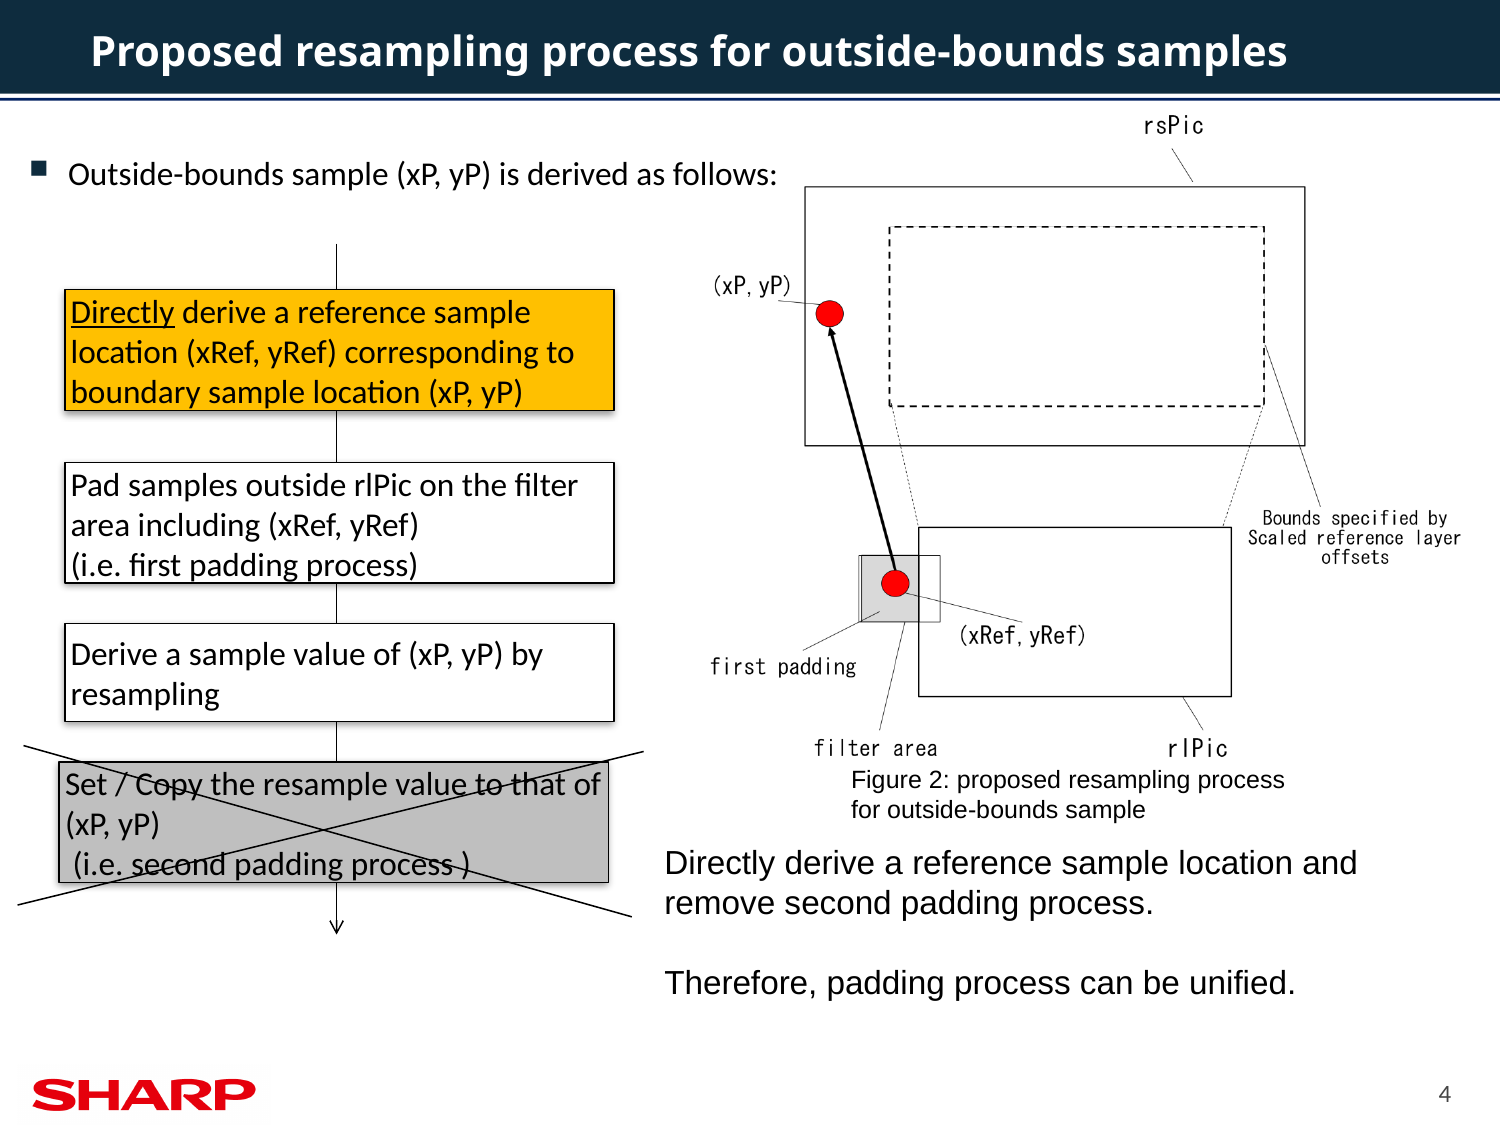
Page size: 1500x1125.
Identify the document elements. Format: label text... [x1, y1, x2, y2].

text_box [58, 243, 615, 743]
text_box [58, 925, 615, 935]
slide_number 4 [1345, 1062, 1467, 1108]
picture [694, 101, 1500, 763]
text_box Figure 2: proposed resampling process for outside-bounds sample [845, 771, 1300, 829]
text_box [636, 751, 644, 906]
text_box Directly derive a reference sample location and remove second padding process. Therefore, padding process can be unified. [649, 834, 1400, 1009]
title Proposed resampling process for outside-bounds samples [74, 15, 1426, 85]
picture [17, 1064, 271, 1125]
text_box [23, 745, 633, 917]
list Outside-bounds sample (xP, yP) is derived as follows: [0, 136, 829, 1059]
